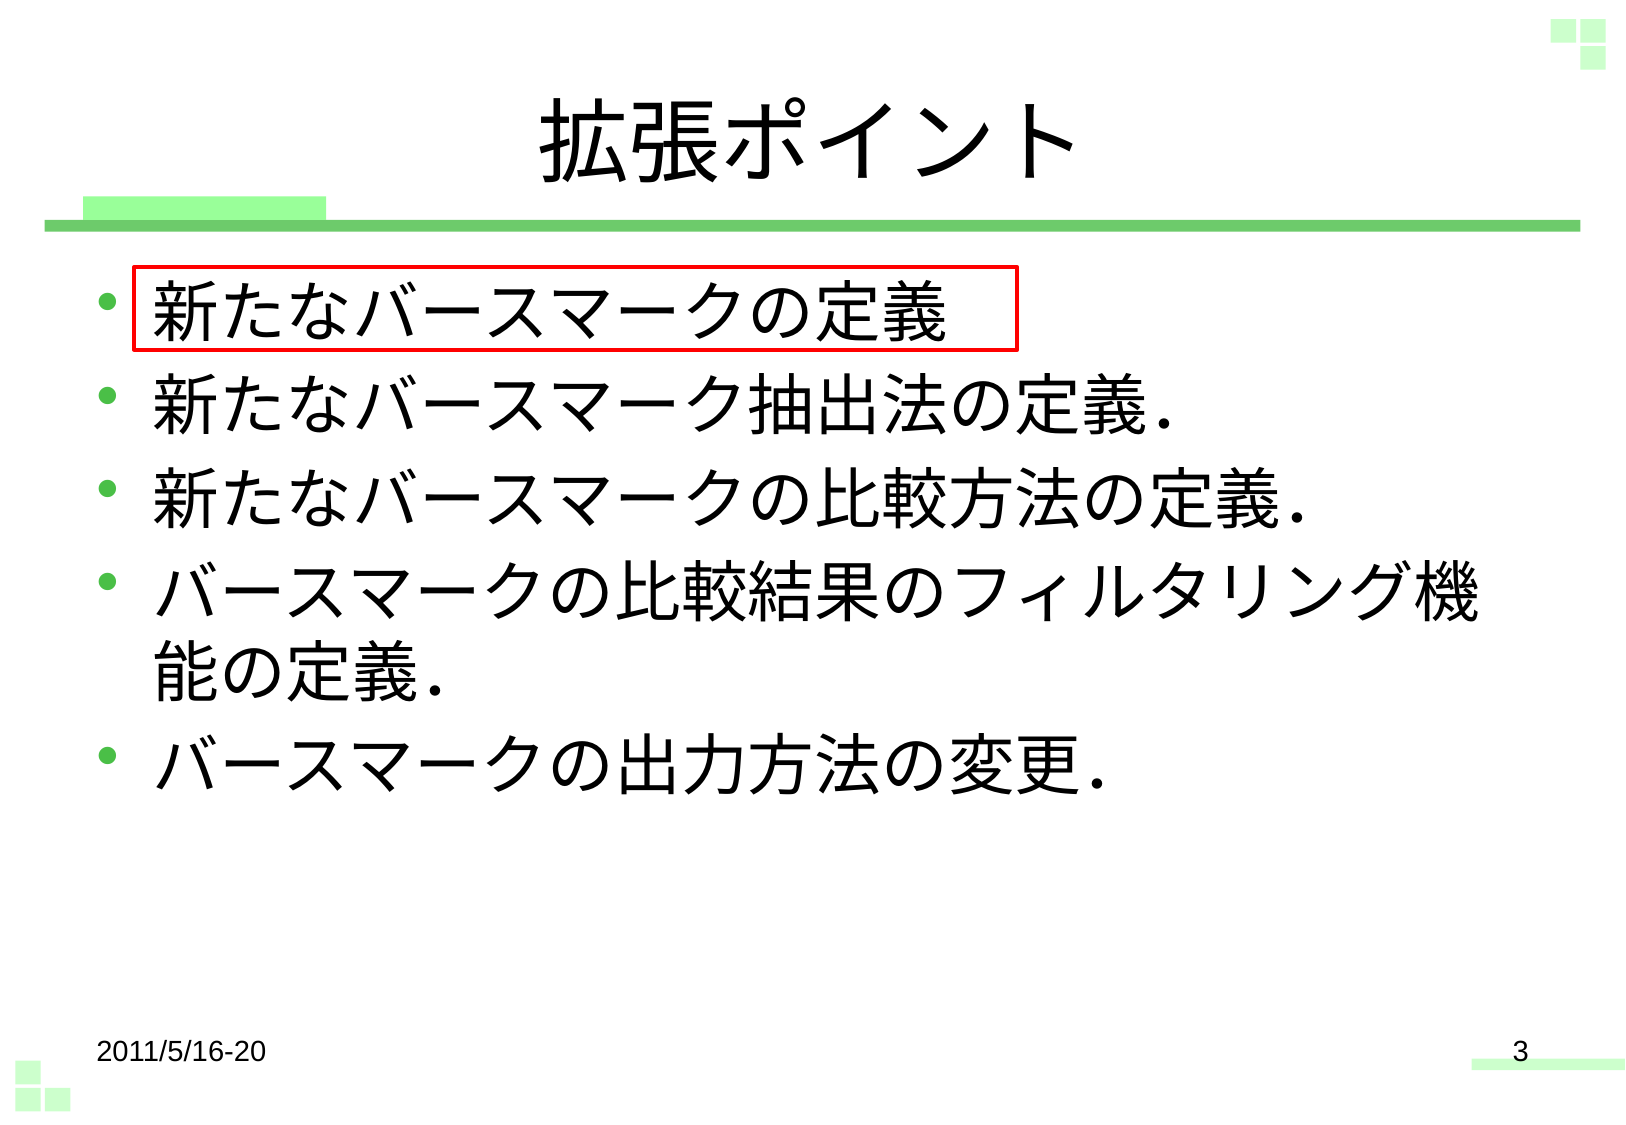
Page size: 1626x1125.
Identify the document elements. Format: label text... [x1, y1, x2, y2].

title 拡張ポイント [81, 45, 1544, 233]
slide_number 3 [1164, 1024, 1544, 1103]
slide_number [81, 1024, 461, 1103]
text_box [132, 265, 1019, 352]
list 新たなバースマークの定義 新たなバースマーク抽出法の定義． 新たなバースマークの比較方法の定義． バースマークの比較結果のフィルタリング機能の定義． バースマークの出力方法の変更． [81, 262, 1544, 1005]
